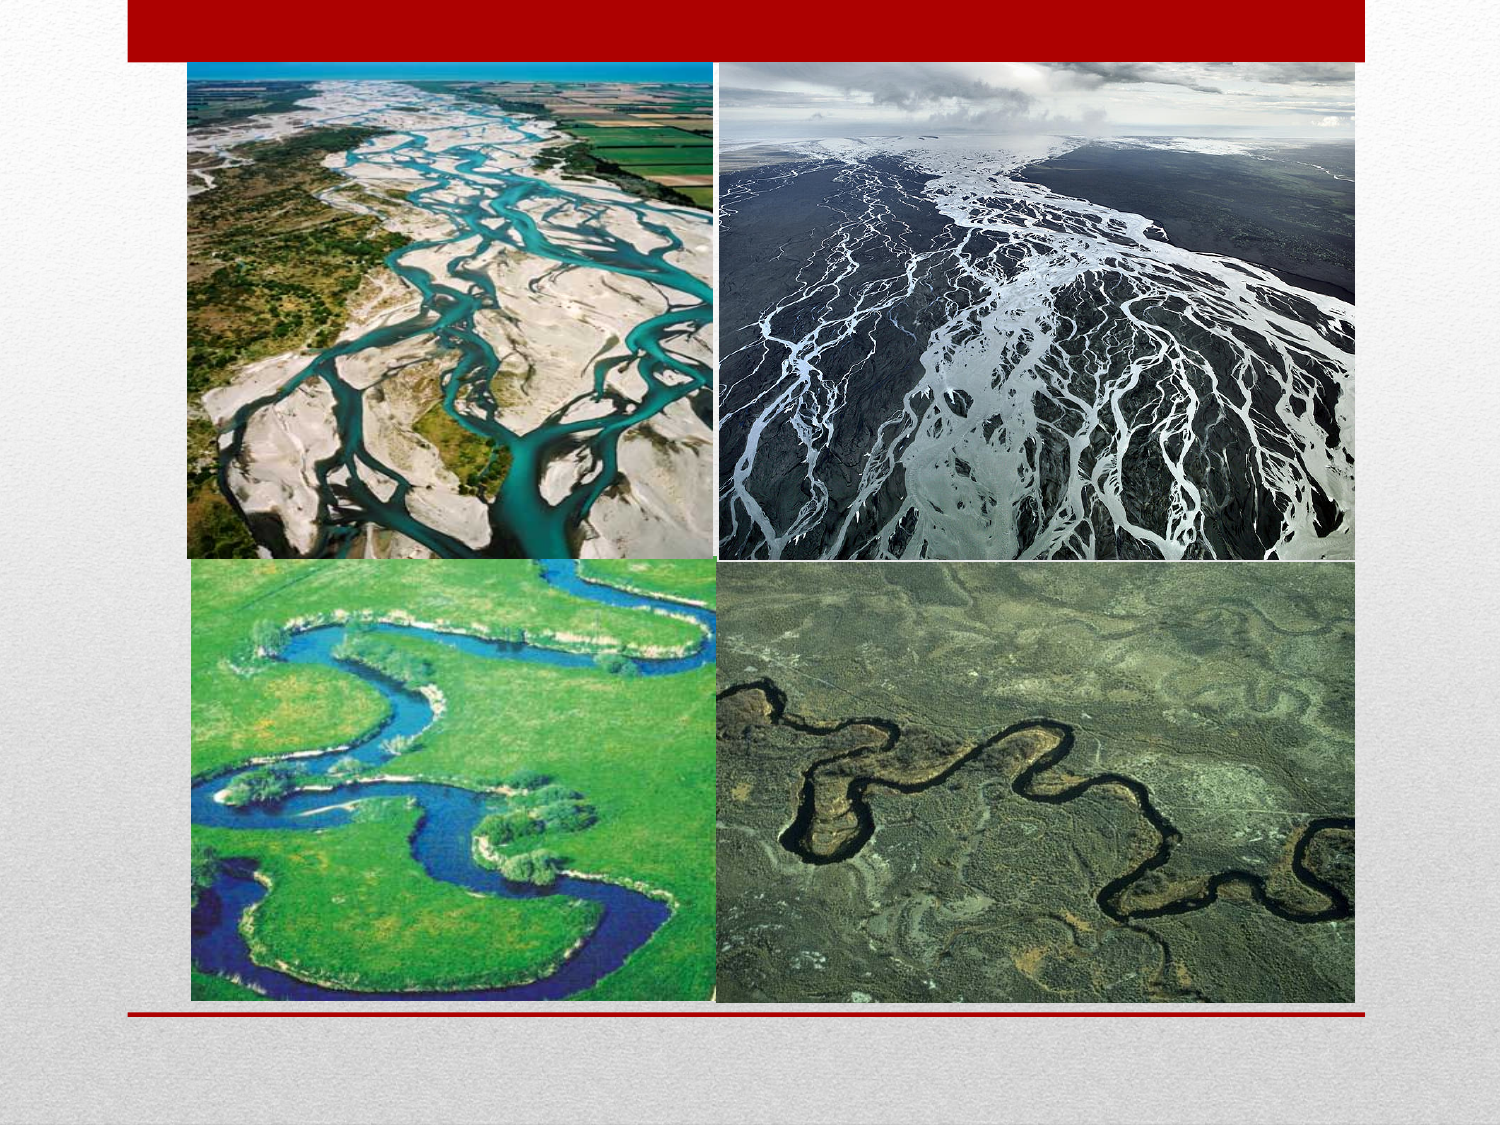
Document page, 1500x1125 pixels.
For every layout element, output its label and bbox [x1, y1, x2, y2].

picture [186, 61, 1355, 1004]
picture [275, 61, 680, 70]
